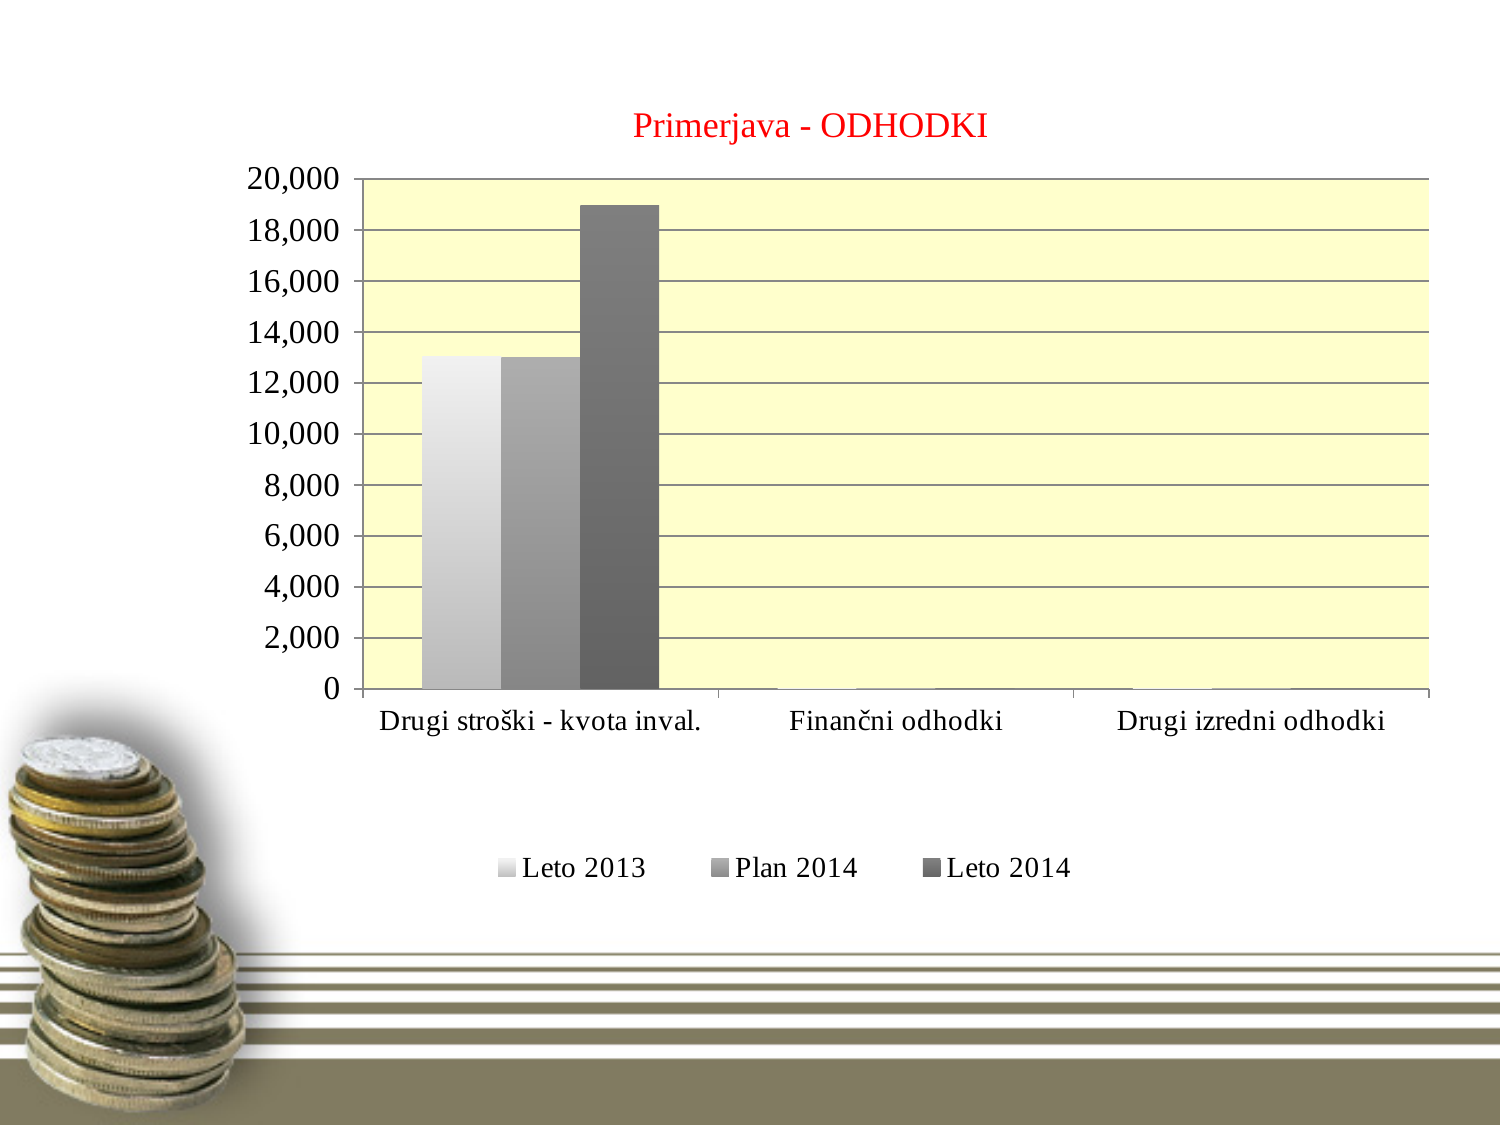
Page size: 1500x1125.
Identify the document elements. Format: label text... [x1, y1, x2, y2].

chart [70, 152, 1430, 1044]
picture [0, 0, 1500, 1125]
title Primerjava - ODHODKI [234, 93, 1388, 150]
